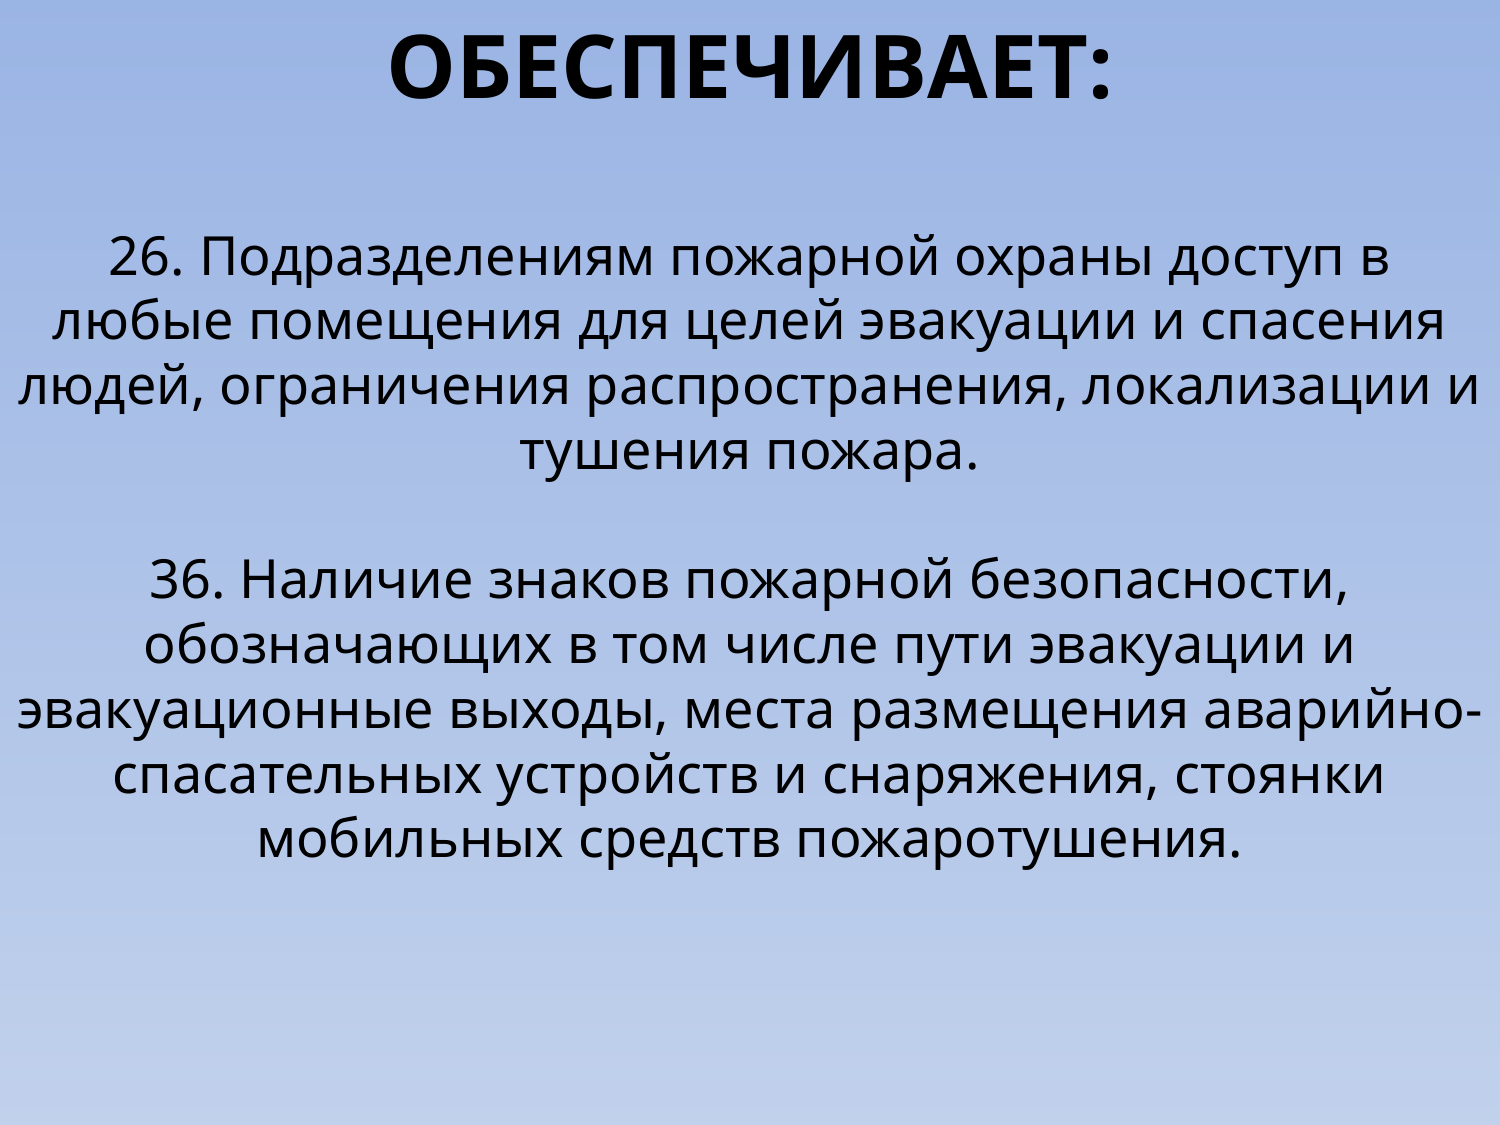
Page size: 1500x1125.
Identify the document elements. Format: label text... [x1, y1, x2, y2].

title ОБЕСПЕЧИВАЕТ: 26. Подразделениям пожарной охраны доступ в любые помещения для целей эвакуации и спасения людей, ограничения распространения, локализации и тушения пожара. 36. Наличие знаков пожарной безопасности, обозначающих в том числе пути эвакуации и эвакуационные выходы, места размещения аварийно-спасательных устройств и снаряжения, стоянки мобильных средств пожаротушения. [0, 0, 1500, 1090]
